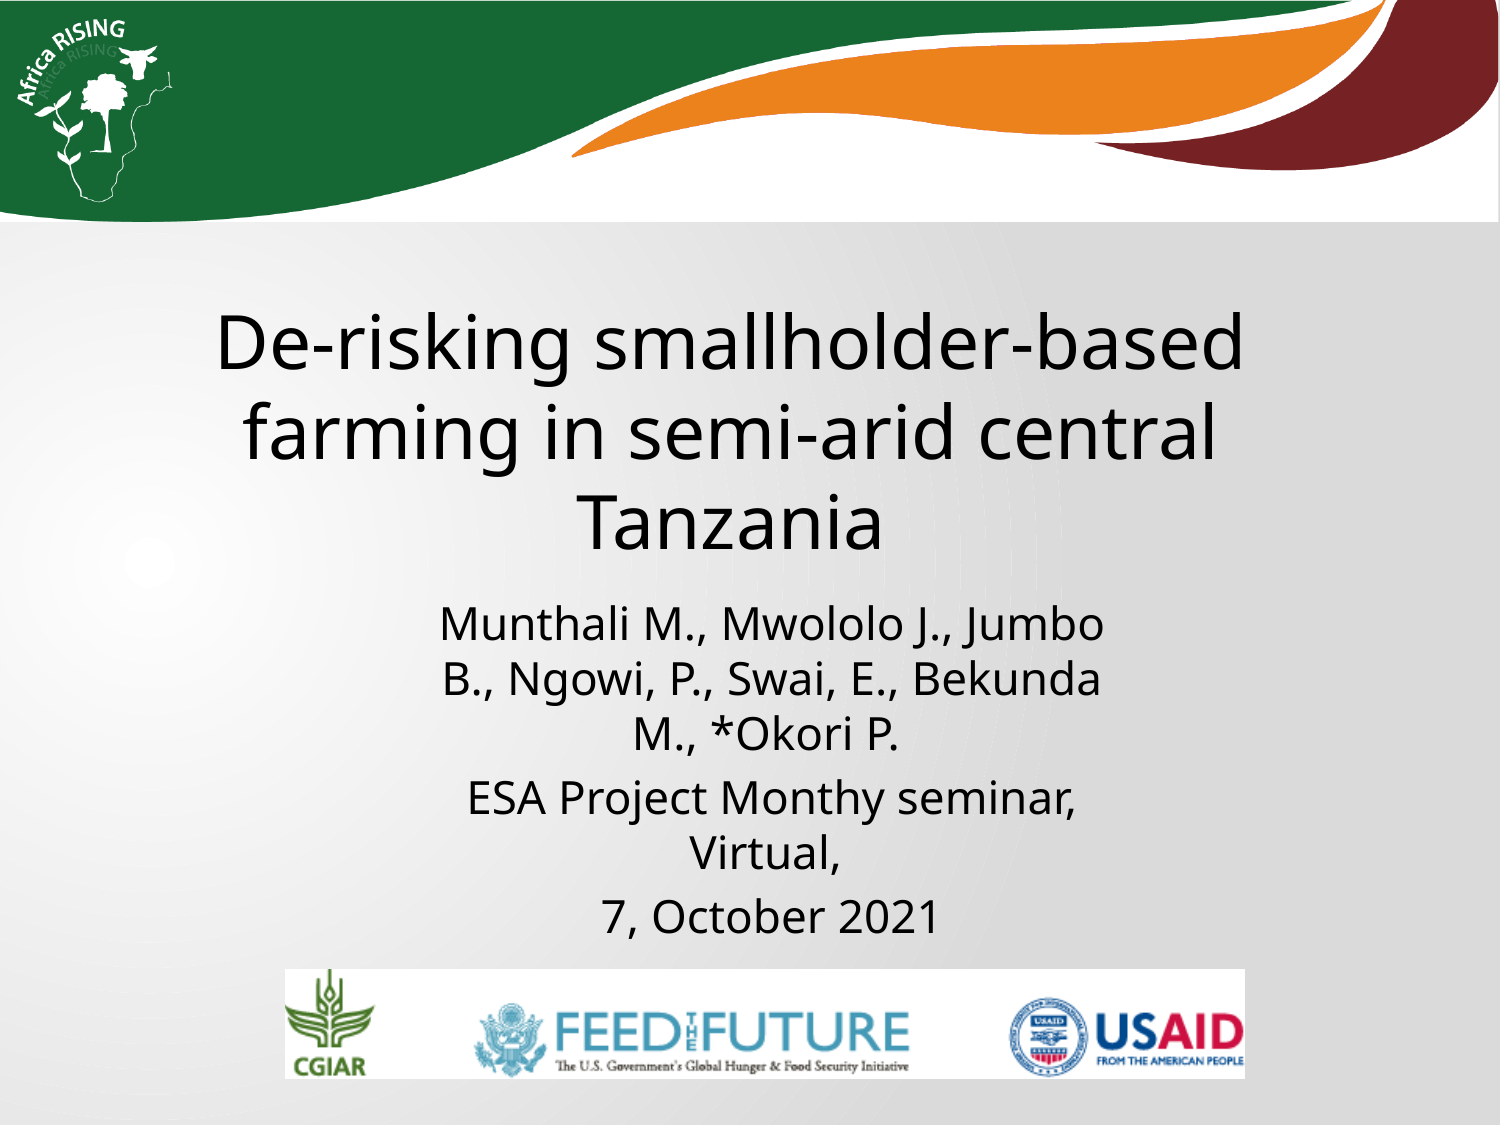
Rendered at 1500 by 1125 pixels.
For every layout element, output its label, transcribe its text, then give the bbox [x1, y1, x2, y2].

picture [285, 969, 1245, 1079]
picture [0, 0, 1499, 222]
list Munthali M., Mwololo J., Jumbo B., Ngowi, P., Swai, E., Bekunda M., *Okori P. ESA Project Monthy seminar, Virtual, 7, October 2021 [387, 587, 1138, 788]
list De-risking smallholder-based farming in semi-arid central Tanzania [137, 287, 1307, 475]
